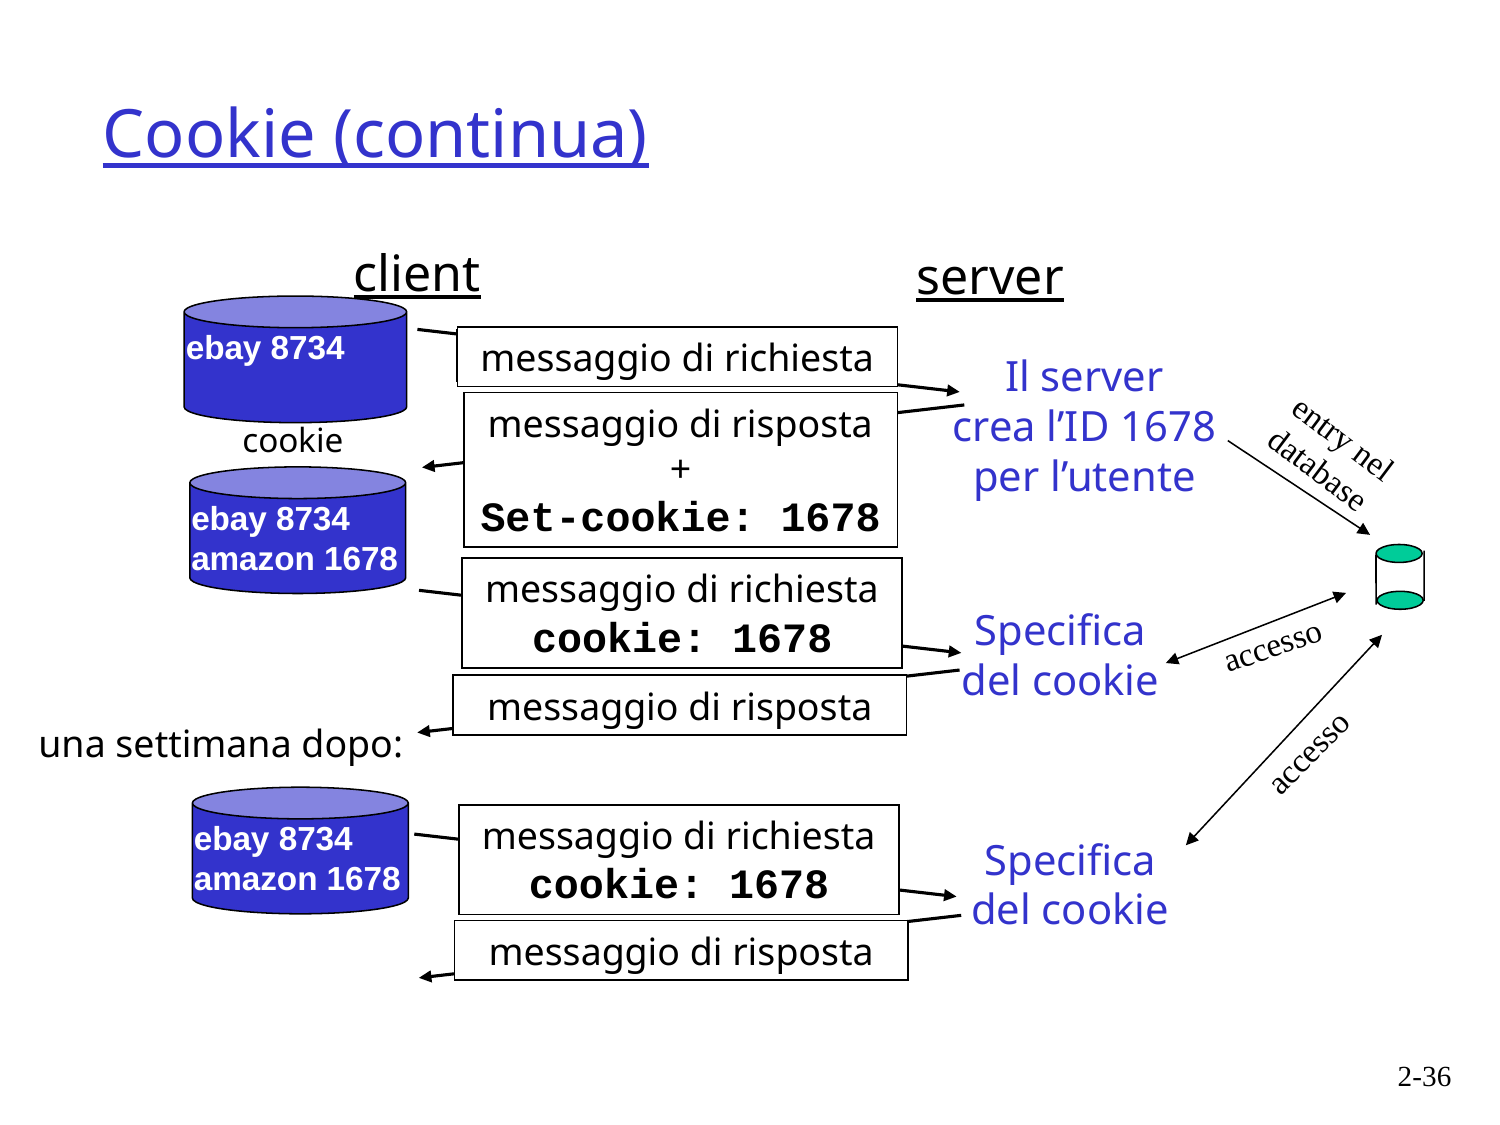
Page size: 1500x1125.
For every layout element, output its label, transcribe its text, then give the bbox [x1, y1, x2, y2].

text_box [461, 557, 903, 670]
text_box [1185, 782, 1245, 846]
text_box [1335, 634, 1383, 686]
text_box Specifica del cookie [956, 826, 1184, 941]
text_box accesso [1200, 596, 1344, 691]
slide_number 2-36 [1362, 1049, 1467, 1125]
text_box client [338, 233, 496, 309]
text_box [458, 804, 900, 917]
text_box messaggio di richiesta [457, 326, 898, 387]
text_box cookie [227, 430, 359, 465]
text_box [1327, 591, 1347, 604]
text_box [176, 466, 439, 594]
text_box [1375, 544, 1425, 610]
text_box [1165, 648, 1204, 665]
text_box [454, 920, 909, 983]
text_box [452, 674, 907, 738]
text_box messaggio di risposta + Set-cookie: 1678 [463, 392, 898, 548]
text_box accesso [1241, 684, 1373, 817]
text_box Specifica del cookie [946, 596, 1174, 712]
title Cookie (continua) [87, 37, 1363, 226]
text_box entry nel database [1245, 370, 1420, 536]
text_box [418, 724, 447, 738]
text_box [170, 295, 407, 423]
text_box [425, 459, 435, 465]
text_box Il server crea l’ID 1678 per l’utente [937, 342, 1232, 508]
text_box una settimana dopo: [23, 712, 418, 772]
text_box server [901, 236, 1079, 312]
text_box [178, 786, 441, 915]
text_box [904, 889, 956, 902]
text_box [418, 970, 449, 983]
